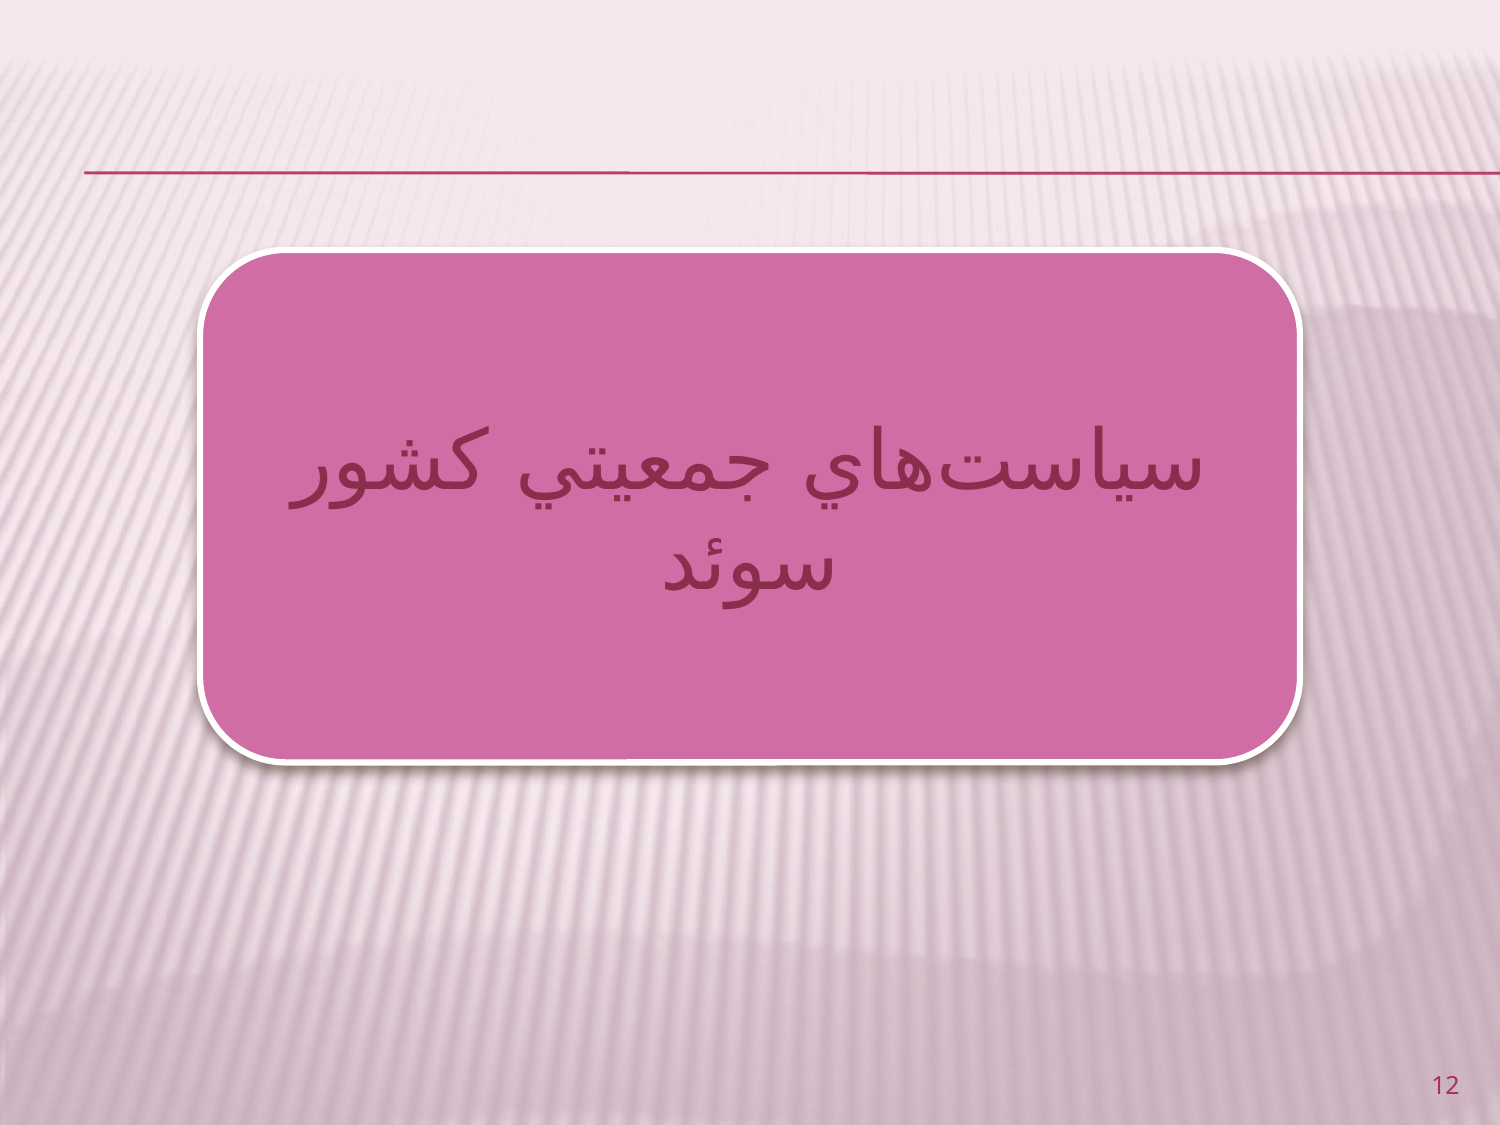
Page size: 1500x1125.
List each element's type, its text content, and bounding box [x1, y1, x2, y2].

text_box سياست‌هاي جمعيتي كشور سوئد [196, 246, 1304, 766]
slide_number 12 [1350, 1061, 1475, 1103]
